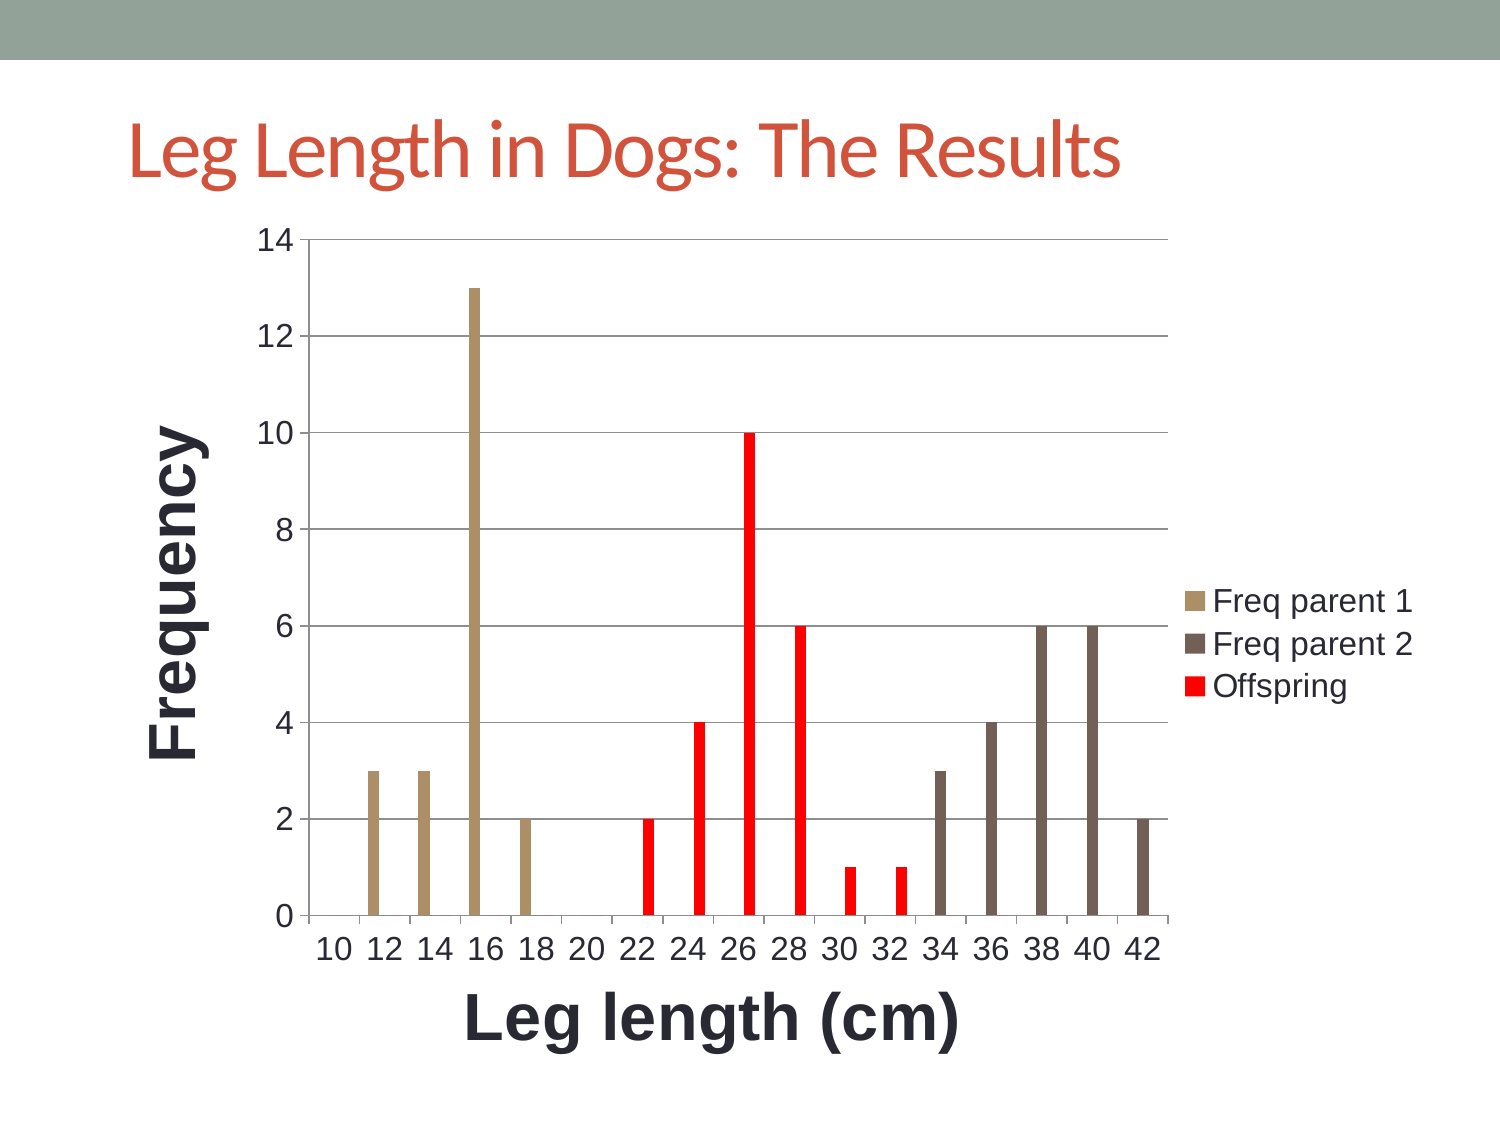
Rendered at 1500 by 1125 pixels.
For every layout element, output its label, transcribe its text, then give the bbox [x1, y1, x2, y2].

chart [87, 212, 1438, 1076]
title Leg Length in Dogs: The Results [112, 62, 1425, 209]
